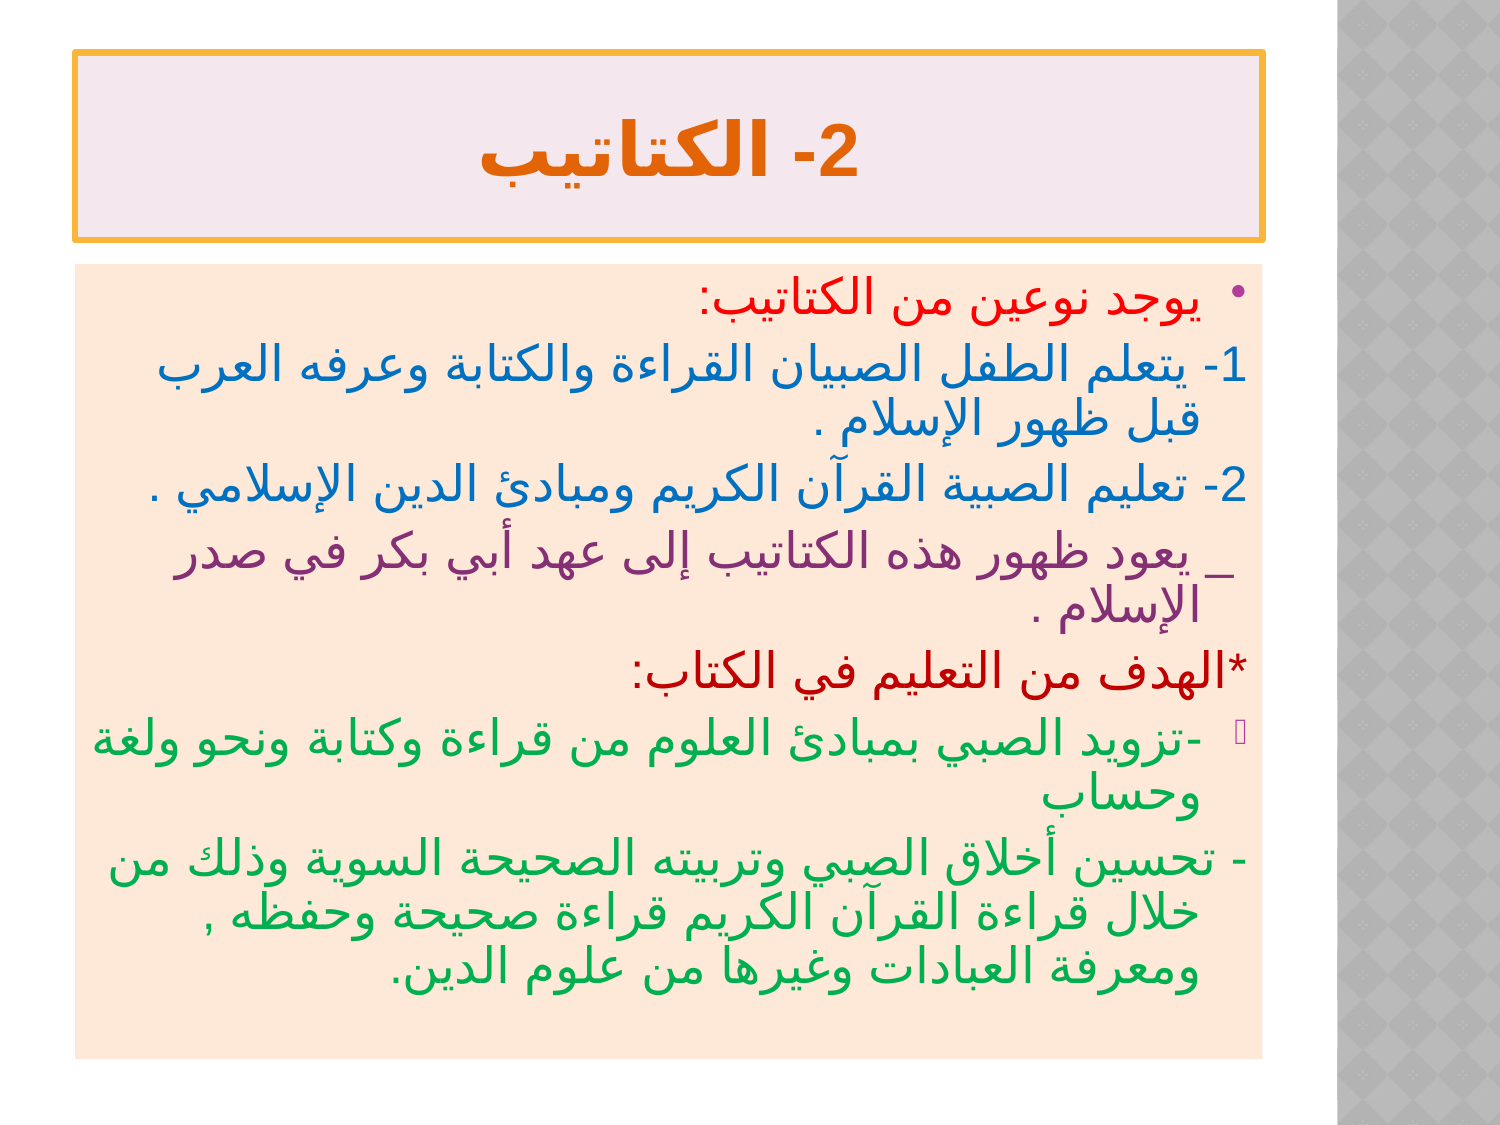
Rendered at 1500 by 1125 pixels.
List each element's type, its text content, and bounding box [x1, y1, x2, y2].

list يوجد نوعين من الكتاتيب: 1- يتعلم الطفل الصبيان القراءة والكتابة وعرفه العرب قبل ظهور الإسلام . 2- تعليم الصبية القرآن الكريم ومبادئ الدين الإسلامي . _ يعود ظهور هذه الكتاتيب إلى عهد أبي بكر في صدر الإسلام . *الهدف من التعليم في الكتاب: -تزويد الصبي بمبادئ العلوم من قراءة وكتابة ونحو ولغة وحساب - تحسين أخلاق الصبي وتربيته الصحيحة السوية وذلك من خلال قراءة القرآن الكريم قراءة صحيحة وحفظه , ومعرفة العبادات وغيرها من علوم الدين. [74, 263, 1263, 1060]
title 2- الكتاتيب [72, 49, 1266, 243]
